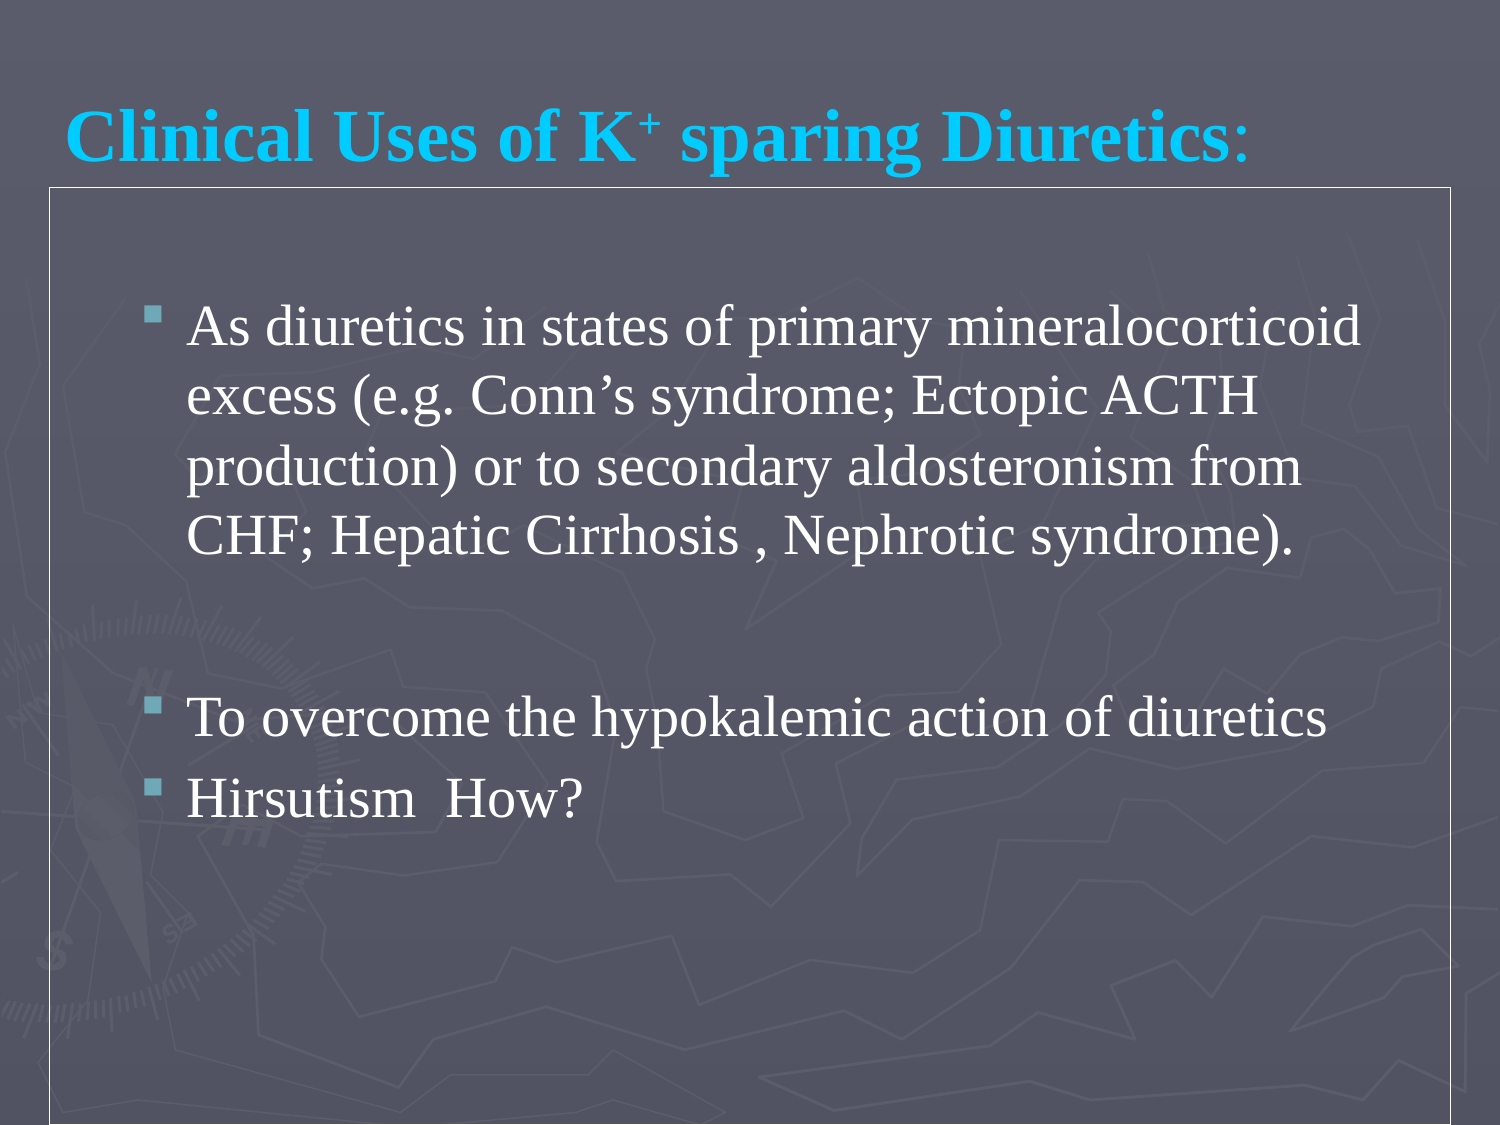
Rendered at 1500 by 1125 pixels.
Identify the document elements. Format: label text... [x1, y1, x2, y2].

title Clinical Uses of K+ sparing Diuretics: [49, 37, 1451, 187]
list As diuretics in states of primary mineralocorticoid excess (e.g. Conn’s syndrome; Ectopic ACTH production) or to secondary aldosteronism from CHF; Hepatic Cirrhosis , Nephrotic syndrome). To overcome the hypokalemic action of diuretics Hirsutism How? [49, 187, 1451, 1125]
